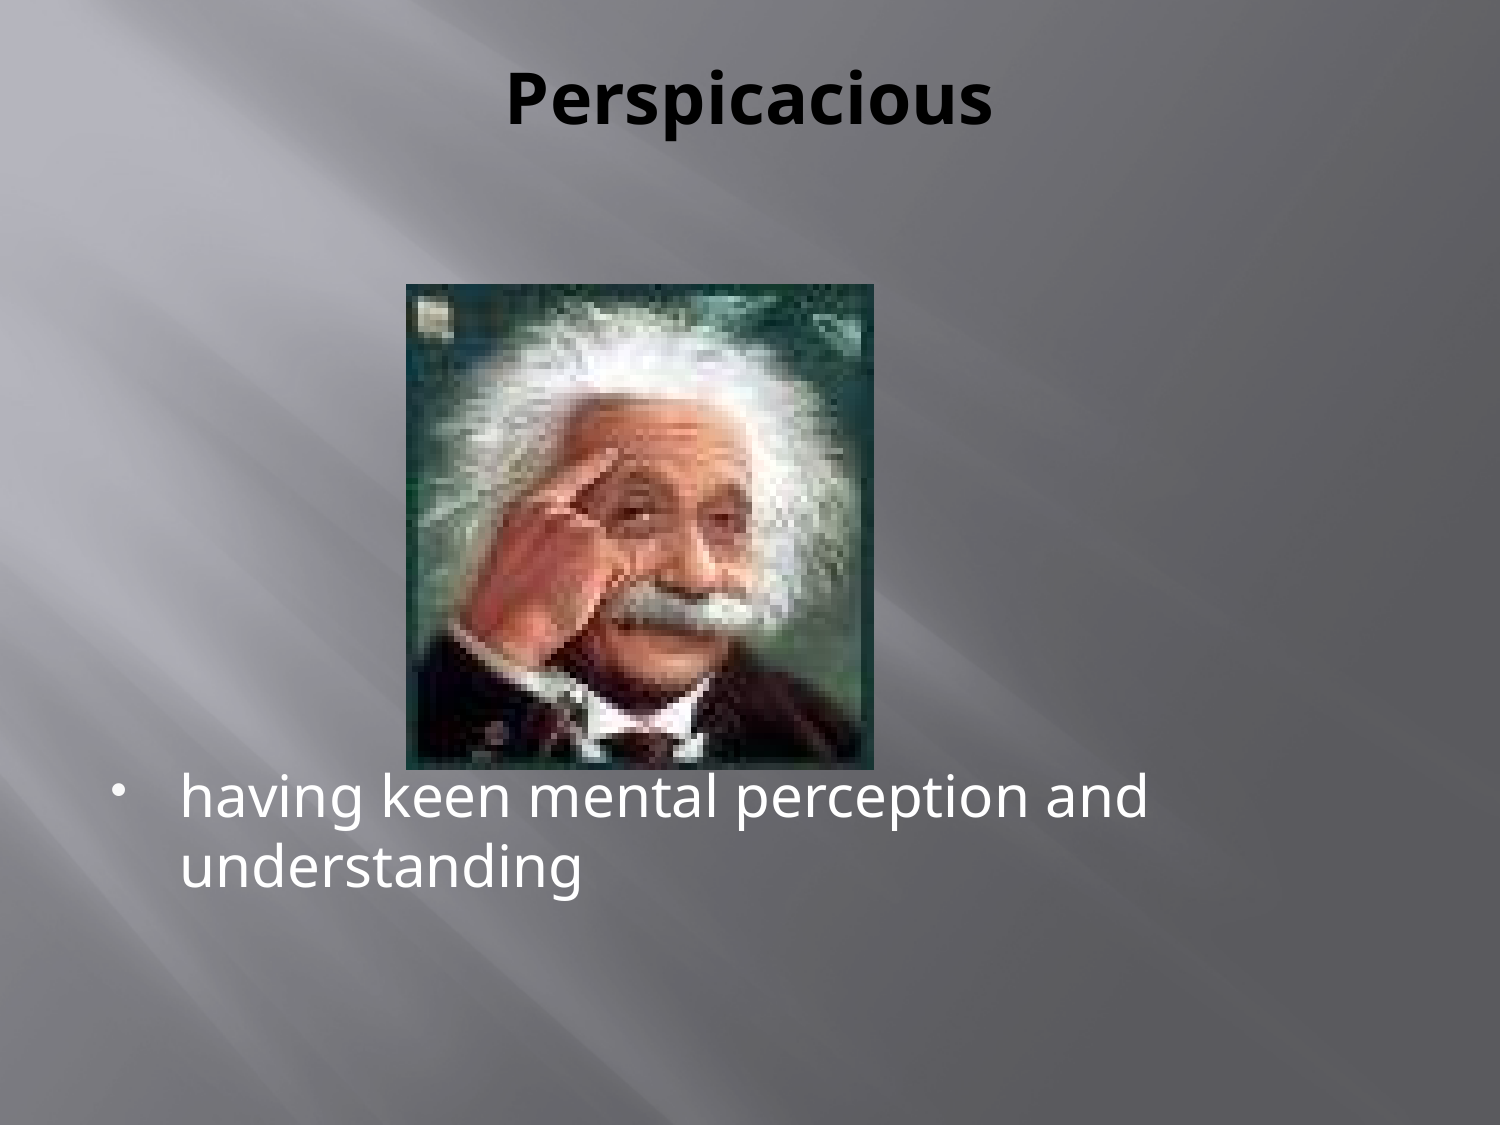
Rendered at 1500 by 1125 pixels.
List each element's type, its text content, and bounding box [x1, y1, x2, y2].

list having keen mental perception and understanding [75, 262, 1425, 1035]
title Perspicacious [75, 45, 1425, 233]
picture [406, 284, 874, 770]
